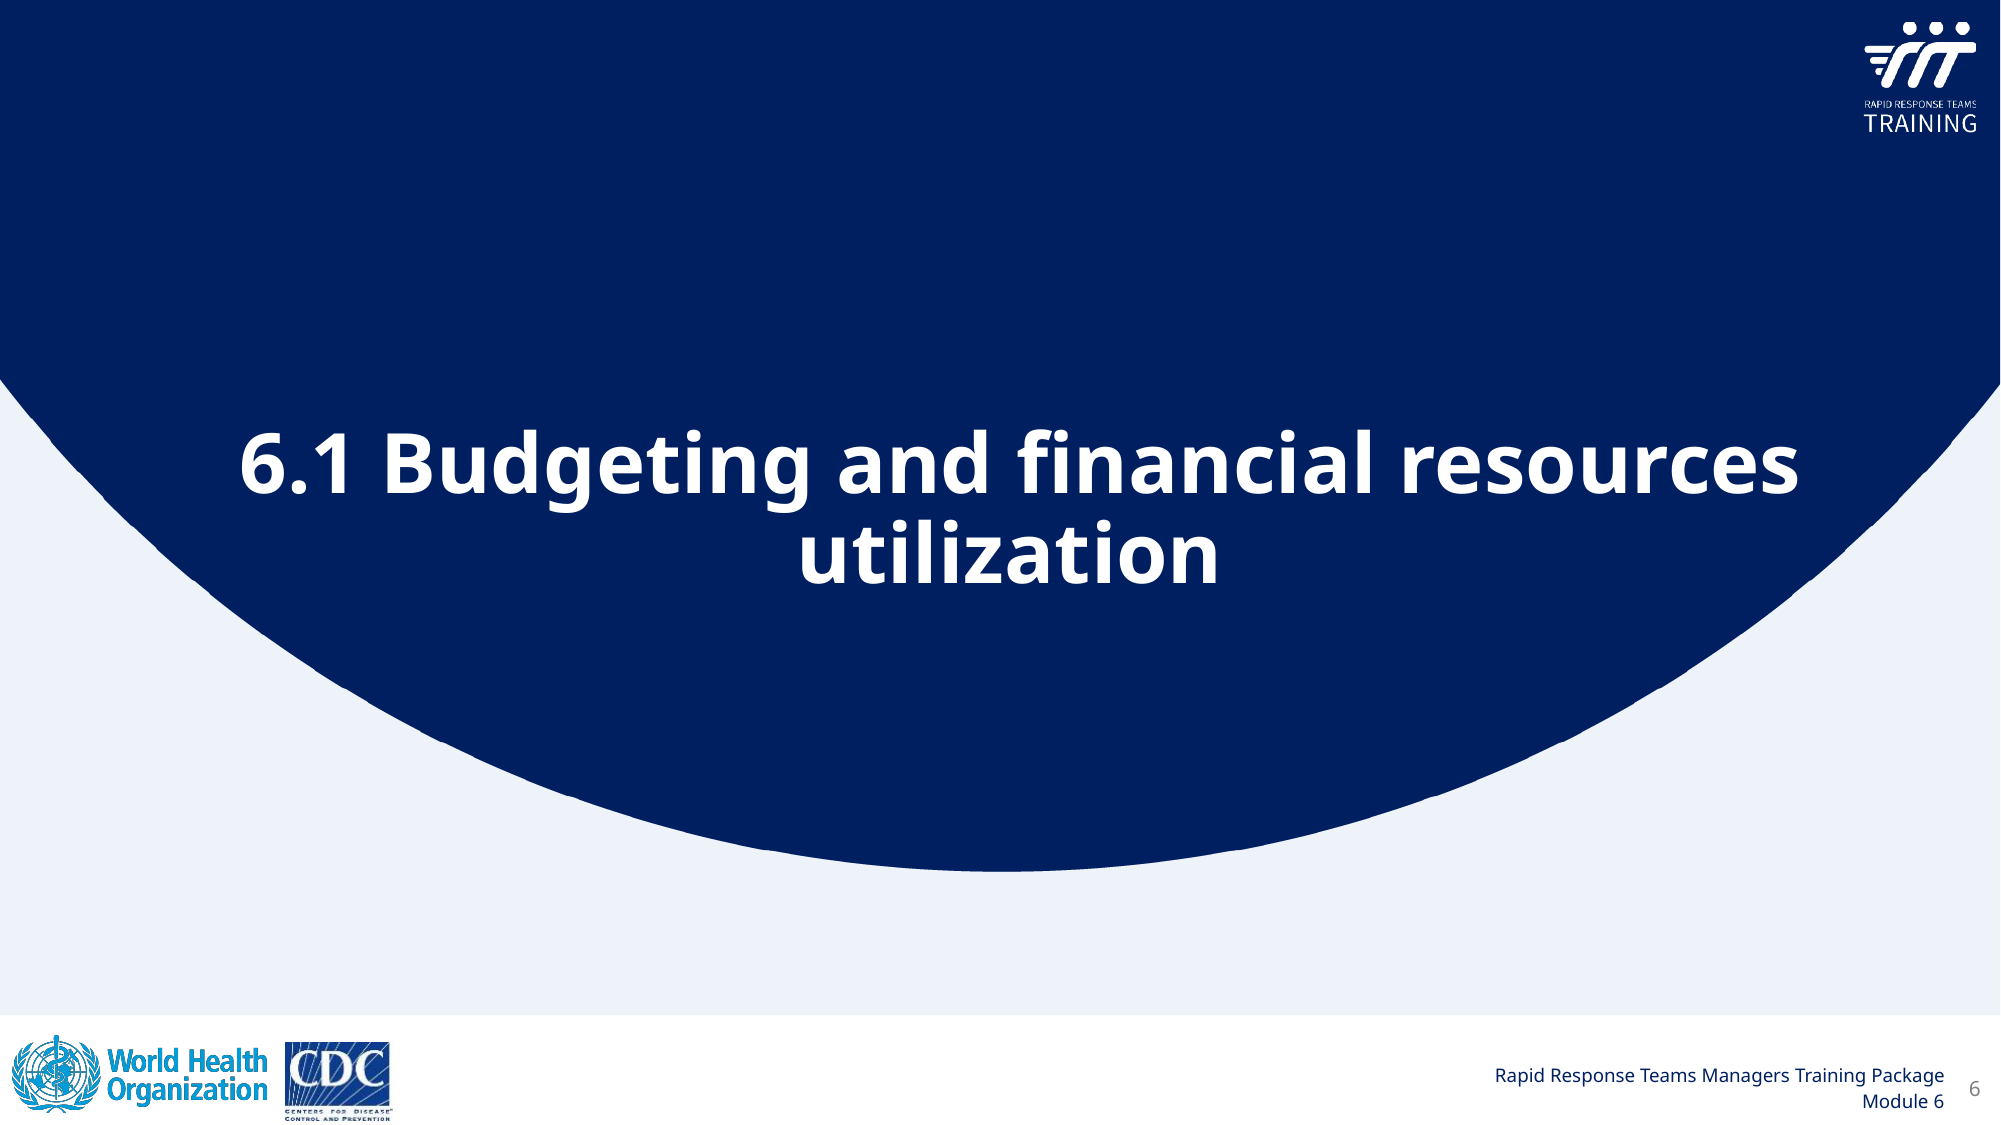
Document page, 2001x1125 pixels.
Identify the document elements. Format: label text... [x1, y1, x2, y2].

picture [12, 1035, 54, 1068]
picture [34, 1054, 43, 1078]
picture [50, 1108, 62, 1113]
title 6.1 Budgeting and financial resources utilization [222, 414, 1820, 607]
picture [0, 0, 2001, 904]
picture [59, 1035, 267, 1113]
picture [40, 1062, 47, 1070]
picture [30, 1083, 37, 1091]
picture [22, 1062, 26, 1077]
slide_number 6 [1953, 1068, 2000, 1121]
picture [24, 1054, 36, 1087]
picture [71, 1053, 90, 1091]
picture [12, 1083, 48, 1113]
picture [46, 1056, 54, 1062]
picture [285, 1042, 393, 1121]
picture [36, 1088, 78, 1105]
